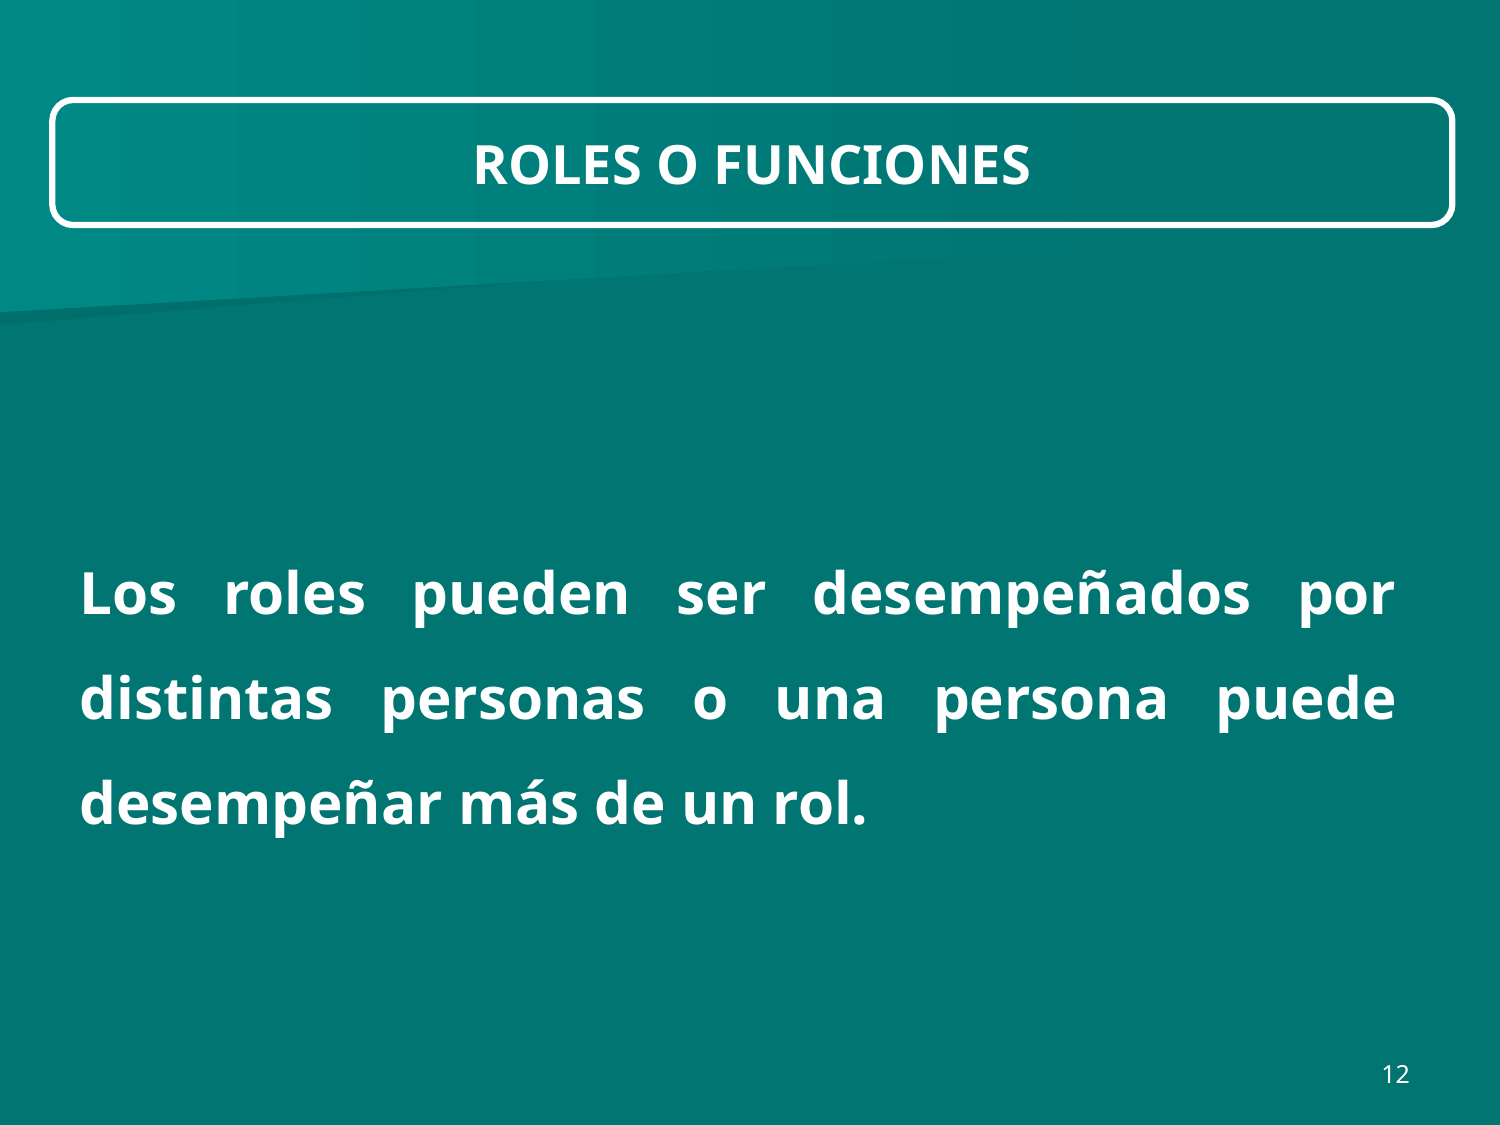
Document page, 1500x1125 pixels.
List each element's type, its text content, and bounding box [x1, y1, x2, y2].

slide_number 12 [1074, 1024, 1426, 1101]
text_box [52, 99, 1453, 845]
